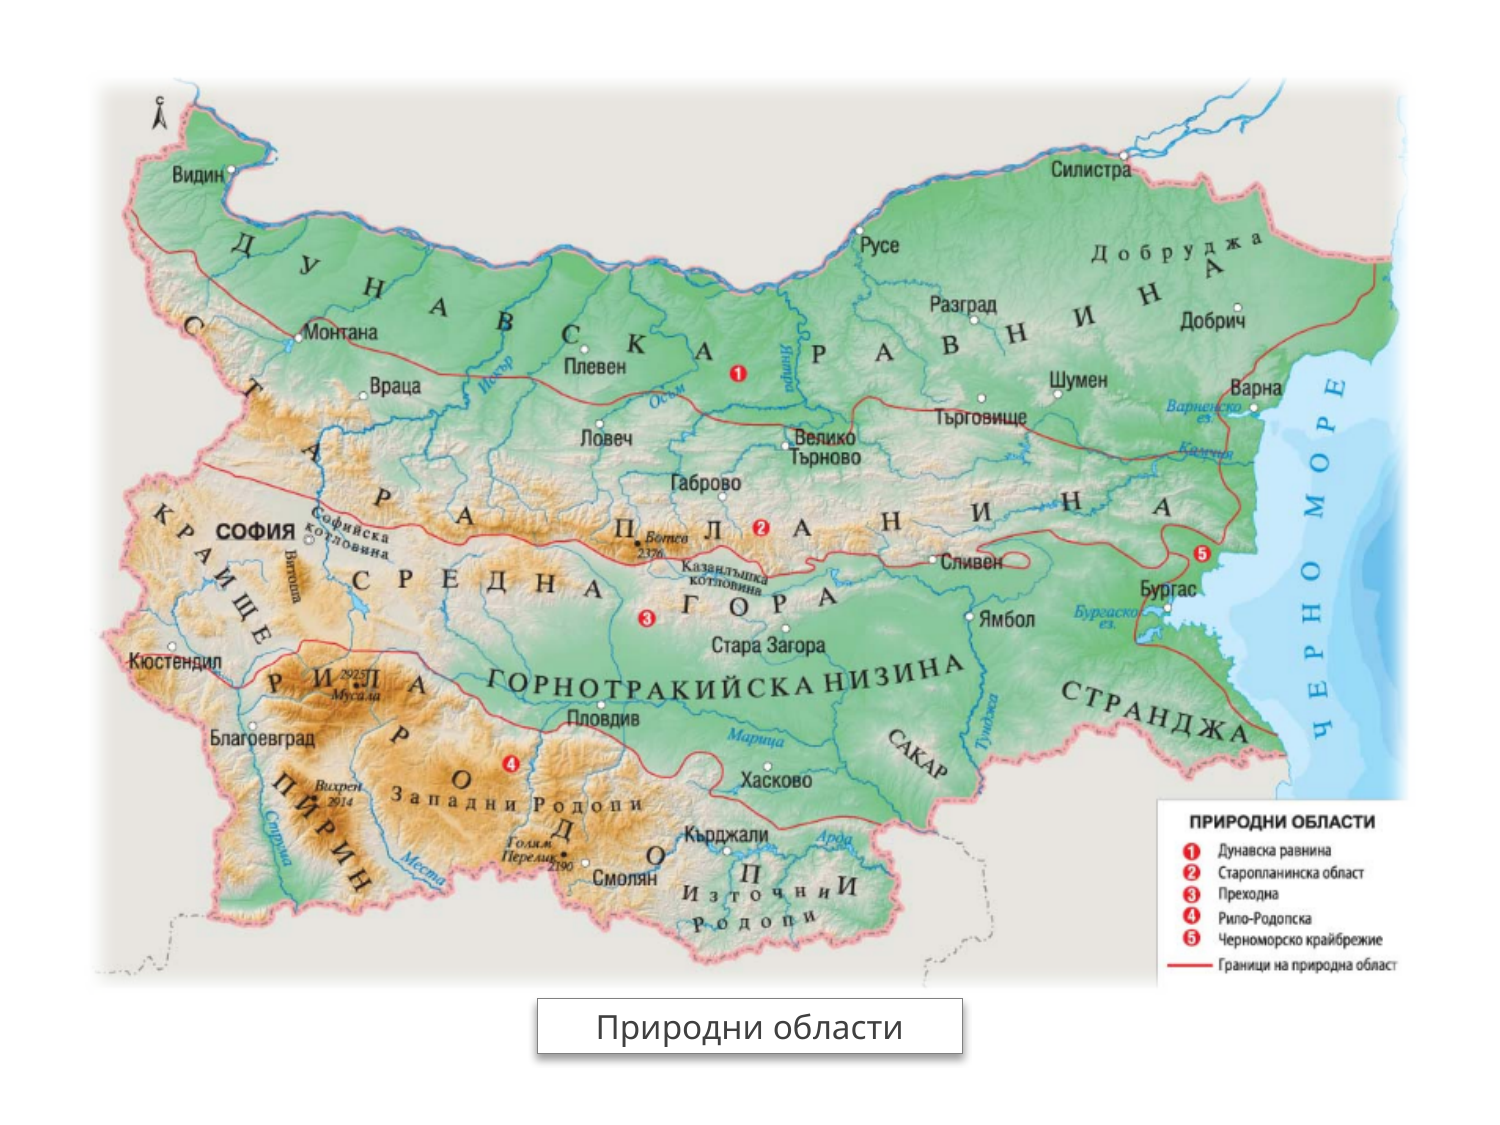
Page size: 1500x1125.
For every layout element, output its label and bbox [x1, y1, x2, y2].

text_box [84, 70, 1416, 1055]
